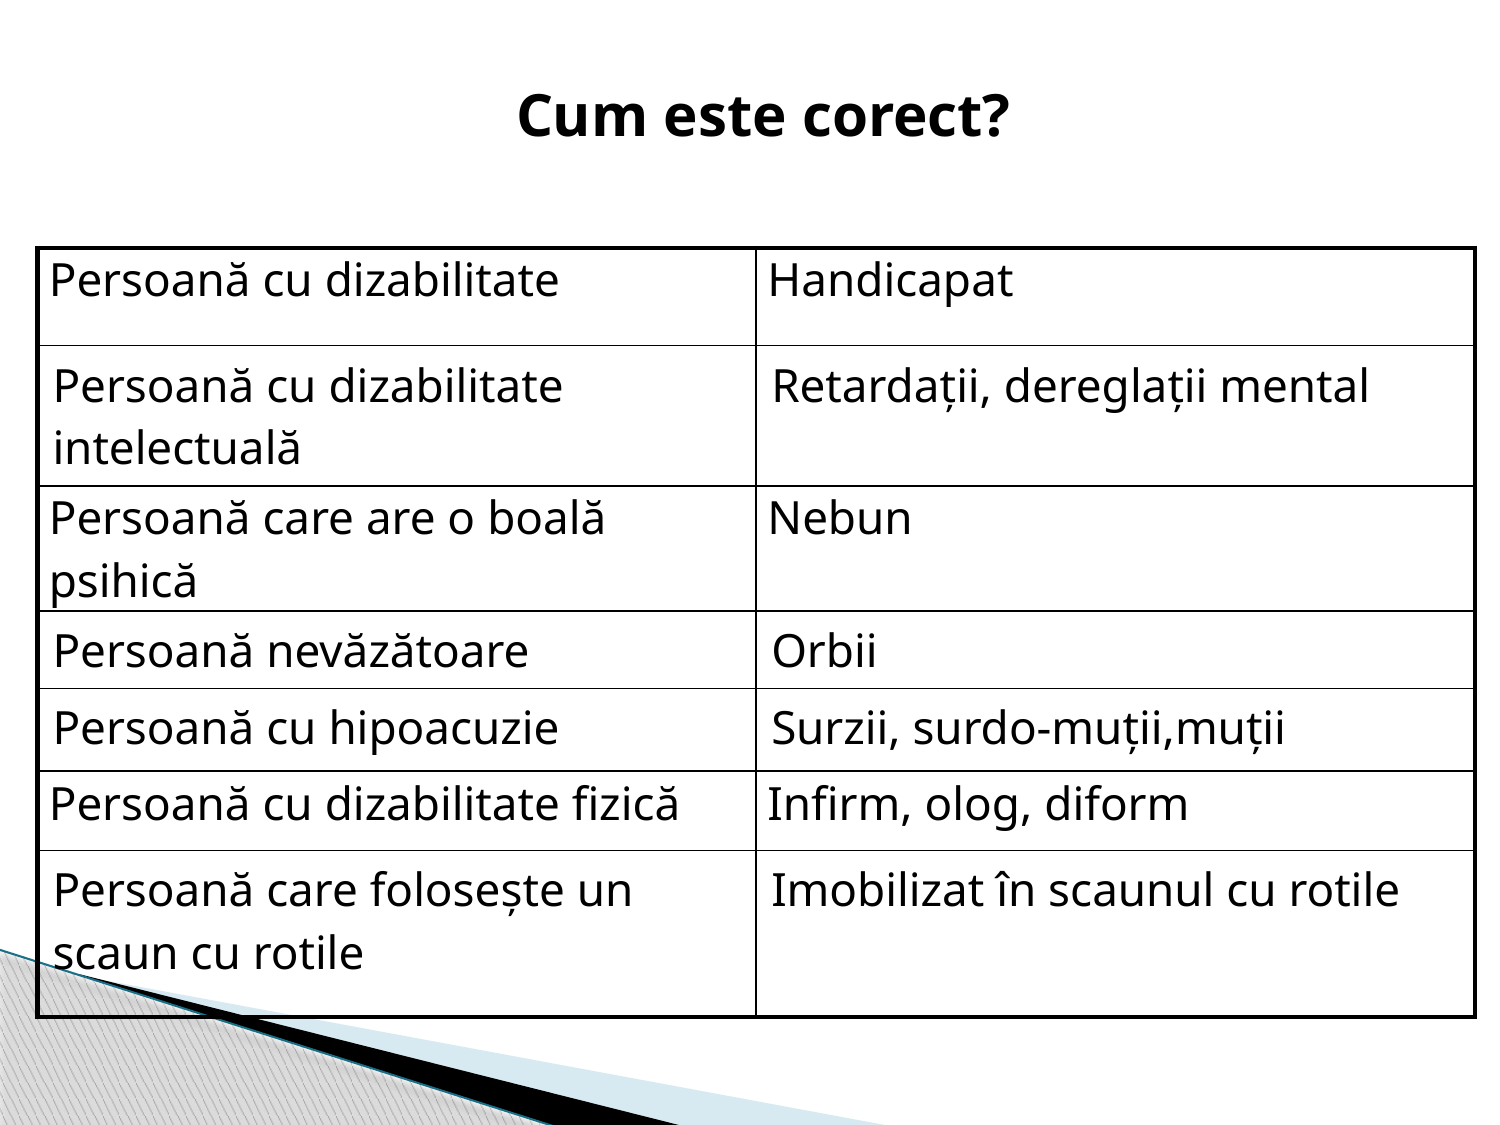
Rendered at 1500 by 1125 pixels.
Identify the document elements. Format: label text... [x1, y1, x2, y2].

table_cell Persoană care are o boală psihică [40, 487, 755, 610]
table_cell Nebun [757, 487, 1473, 610]
table_cell Persoană nevăzătoare [40, 612, 755, 688]
table_cell Imobilizat în scaunul cu rotile [757, 851, 1473, 1015]
table_cell Persoană care foloseşte un scaun cu rotile [40, 851, 755, 1015]
title Cum este corect? [88, 19, 1439, 207]
table_cell Surzii, surdo-muţii,muţii [757, 689, 1473, 770]
table_cell Persoană cu hipoacuzie [40, 689, 755, 770]
table_header Handicapat [757, 250, 1473, 345]
table_cell Infirm, olog, diform [757, 772, 1473, 850]
table_header Persoană cu dizabilitate [40, 250, 755, 345]
table_cell Persoană cu dizabilitate intelectuală [40, 346, 755, 485]
table_cell Orbii [757, 612, 1473, 688]
table_cell Retardaţii, dereglaţii mental [757, 346, 1473, 485]
table_cell Persoană cu dizabilitate fizică [40, 772, 755, 850]
